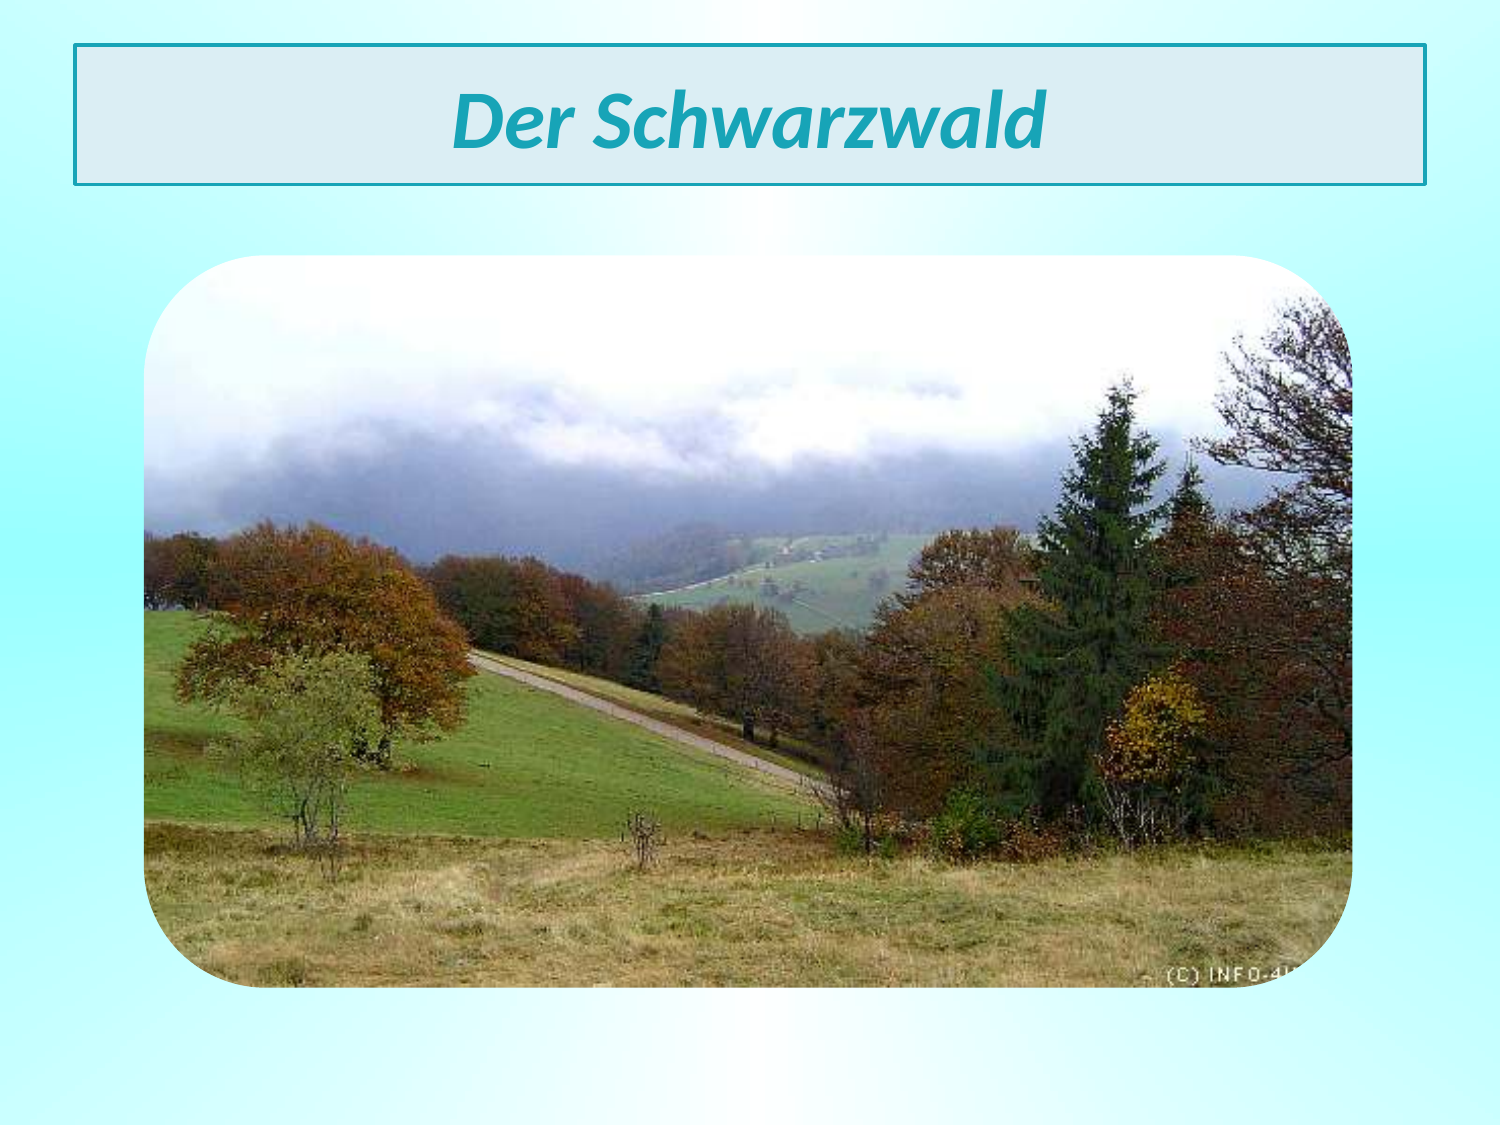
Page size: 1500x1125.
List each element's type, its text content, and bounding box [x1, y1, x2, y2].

picture [0, 0, 1500, 1125]
title Der Schwarzwald [75, 45, 1425, 185]
